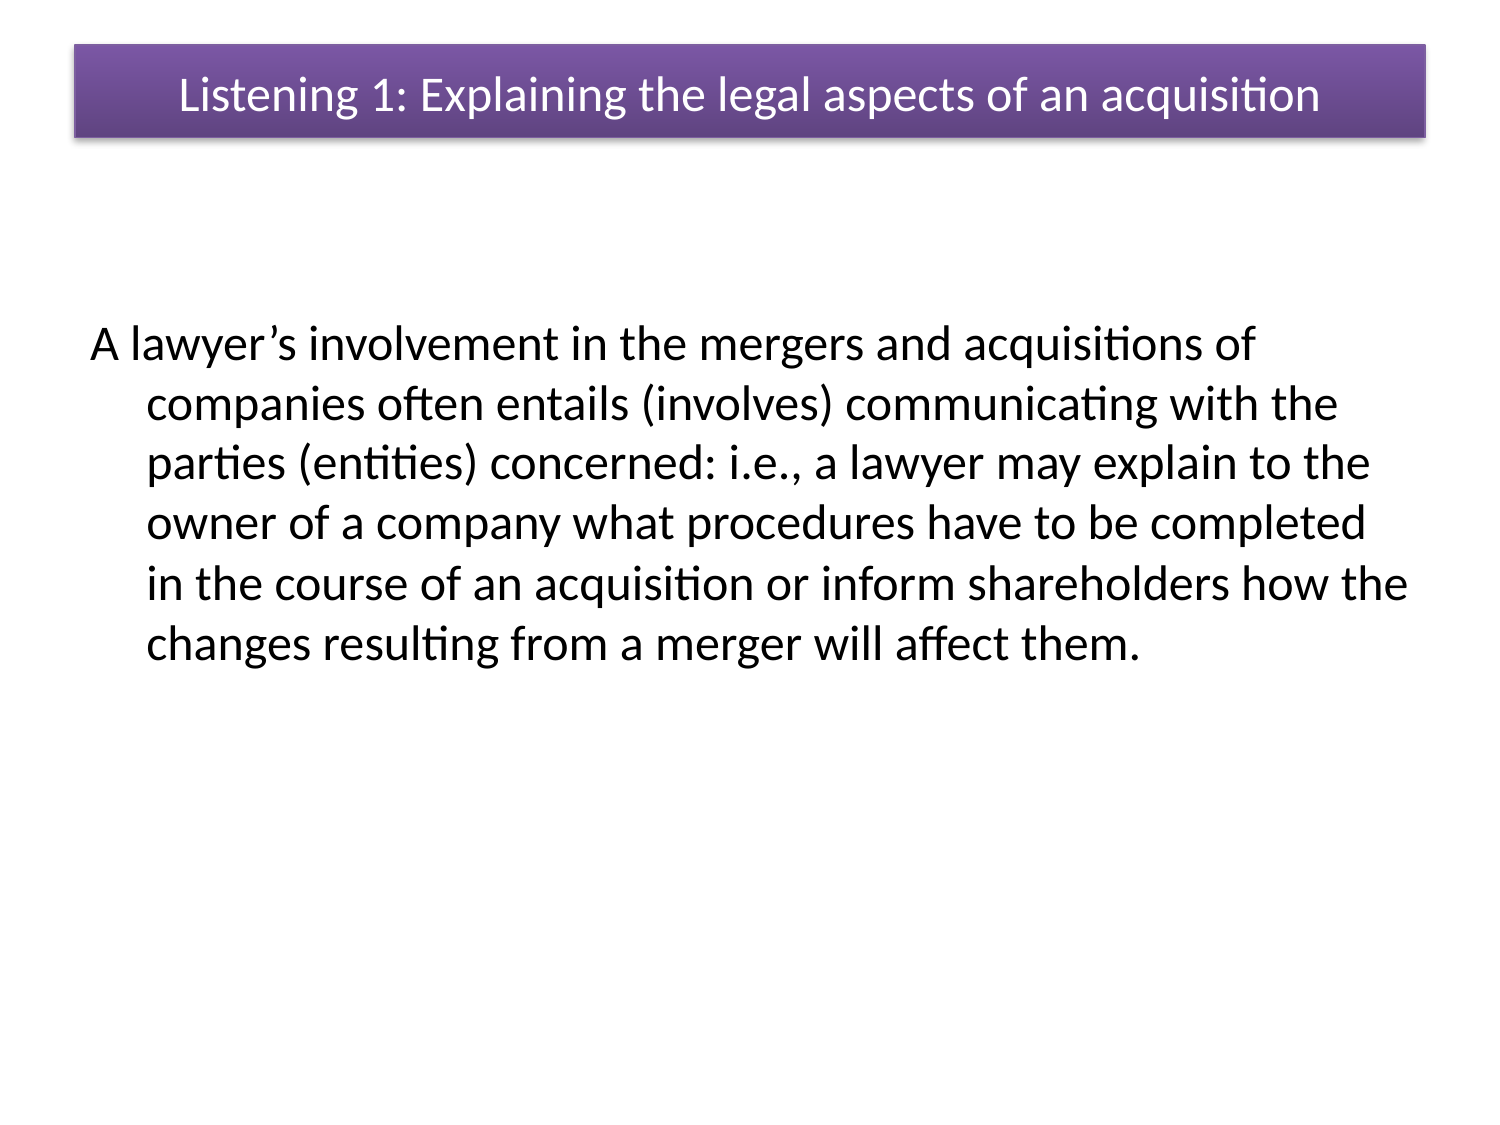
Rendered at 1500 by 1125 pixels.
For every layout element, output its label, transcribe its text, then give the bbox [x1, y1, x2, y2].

title Listening 1: Explaining the legal aspects of an acquisition [74, 44, 1426, 138]
list A lawyer’s involvement in the mergers and acquisitions of companies often entails (involves) communicating with the parties (entities) concerned: i.e., a lawyer may explain to the owner of a company what procedures have to be completed in the course of an acquisition or inform shareholders how the changes resulting from a merger will affect them. [75, 162, 1425, 1005]
